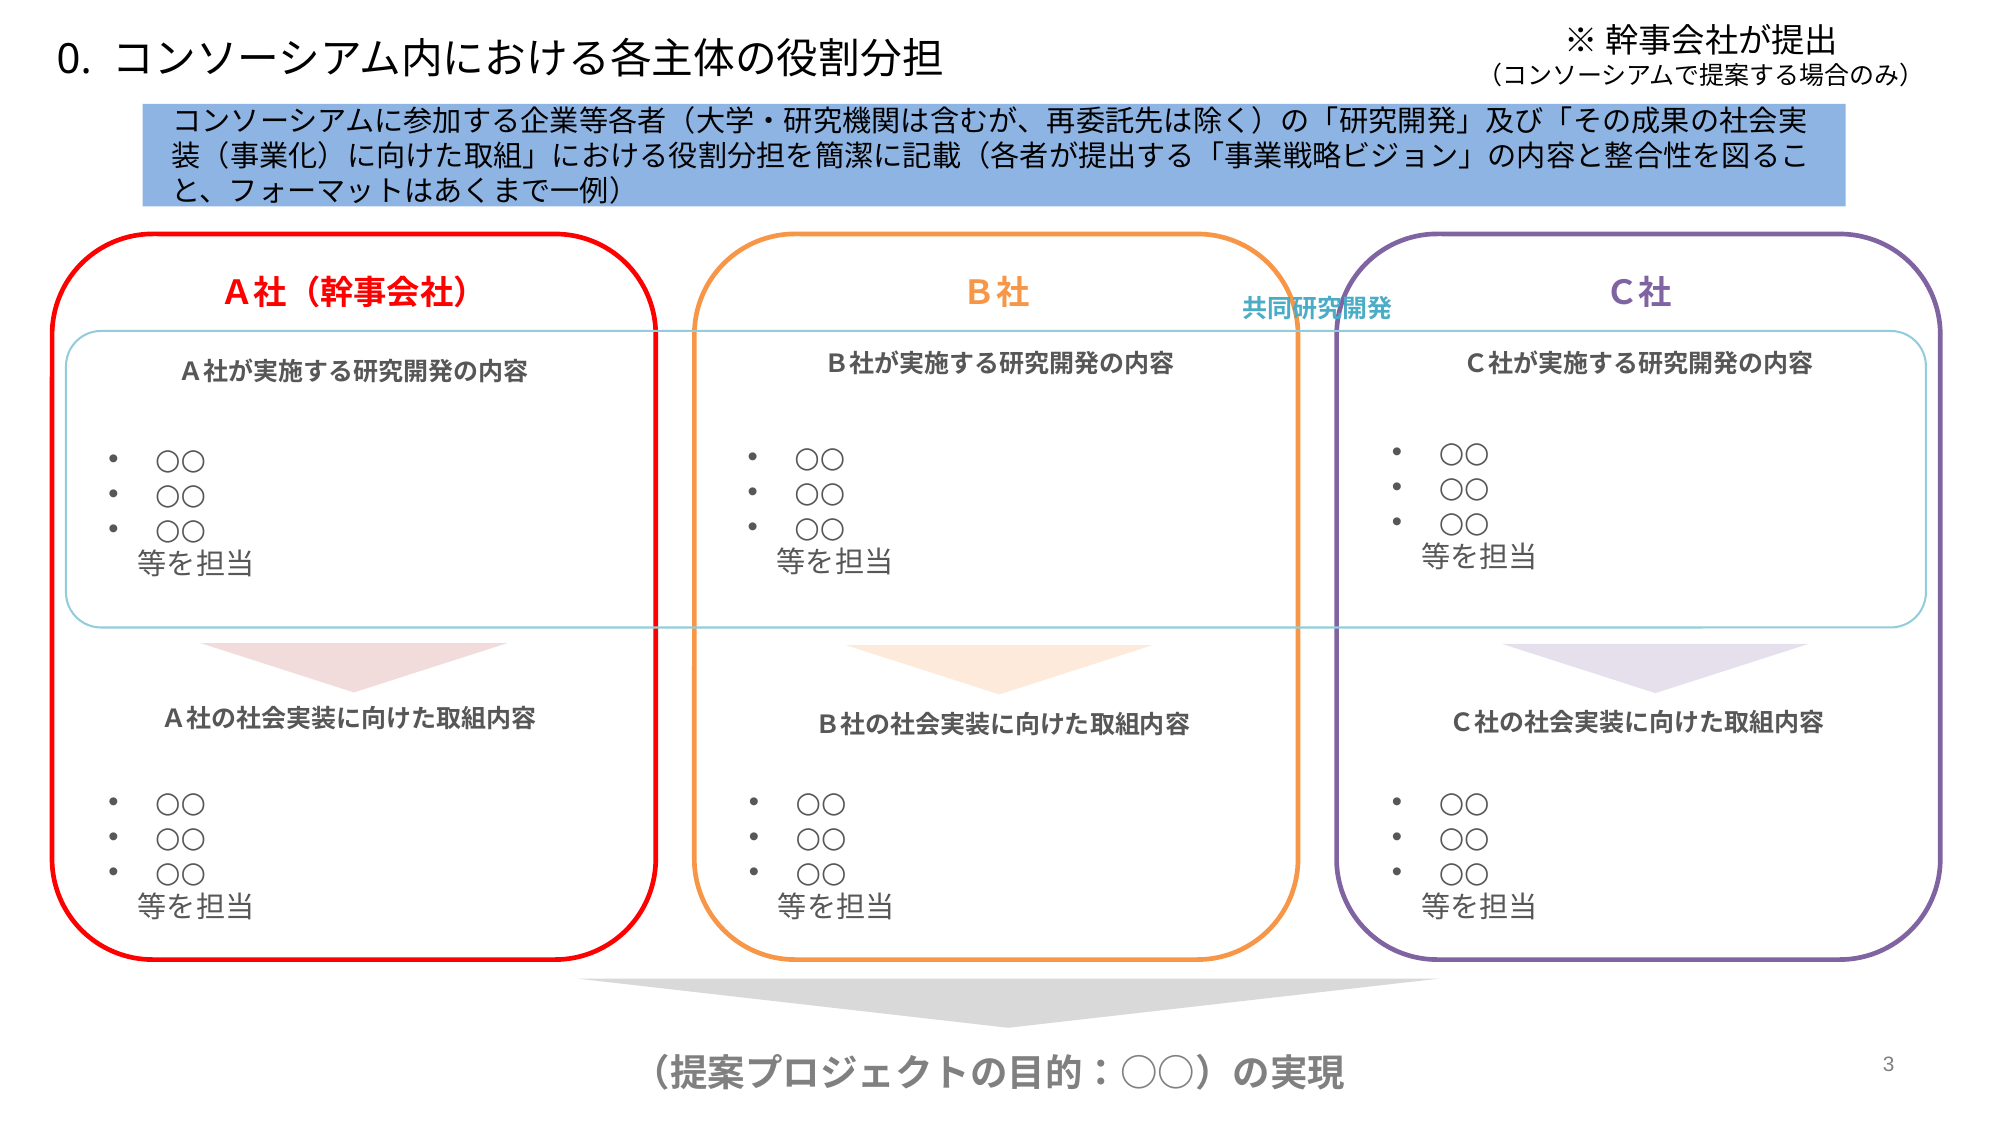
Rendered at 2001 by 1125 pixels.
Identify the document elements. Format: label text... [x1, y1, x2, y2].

text_box Ｃ社が実施する研究開発の内容 [1409, 330, 1868, 395]
text_box ○○ ○○ ○○ 等を担当 [1376, 746, 1901, 960]
text_box Ｃ社 [1335, 233, 1942, 940]
text_box [845, 644, 1154, 691]
text_box Ｂ社の社会実装に向けた取組内容 [773, 691, 1232, 756]
text_box ○○ ○○ ○○ 等を担当 [92, 746, 617, 960]
text_box （提案プロジェクトの目的：○○）の実現 [400, 1035, 1579, 1108]
text_box [65, 330, 1927, 629]
text_box Ｂ社 [693, 629, 1299, 941]
text_box Ａ社が実施する研究開発の内容 [124, 338, 583, 403]
text_box コンソーシアムに参加する企業等各者（大学・研究機関は含むが、再委託先は除く）の「研究開発」及び「その成果の社会実装（事業化）に向けた取組」における役割分担を簡潔に記載（各者が提出する「事業戦略ビジョン」の内容と整合性を図ること、フォーマットはあくまで一例） [142, 103, 1846, 207]
text_box [1501, 643, 1810, 689]
text_box Ｂ社が実施する研究開発の内容 [770, 330, 1229, 395]
text_box Ｃ社の社会実装に向けた取組内容 [1408, 689, 1867, 754]
text_box [576, 977, 1441, 1029]
text_box 0. コンソーシアム内における各主体の役割分担 [56, 37, 1418, 83]
text_box ○○ ○○ ○○ 等を担当 [1376, 397, 1901, 611]
text_box ○○ ○○ ○○ 等を担当 [732, 401, 1257, 615]
text_box Ａ社の社会実装に向けた取組内容 [120, 685, 579, 750]
text_box Ａ社（幹事会社） [51, 233, 657, 941]
text_box ○○ ○○ ○○ 等を担当 [733, 746, 1258, 960]
text_box Ｂ社 [693, 233, 1279, 330]
text_box ※幹事会社が提出 （コンソーシアムで提案する場合のみ） [1418, 2, 1984, 107]
text_box 共同研究開発 [1191, 274, 1444, 339]
text_box ○○ ○○ ○○ 等を担当 [92, 403, 617, 617]
text_box [200, 642, 508, 694]
